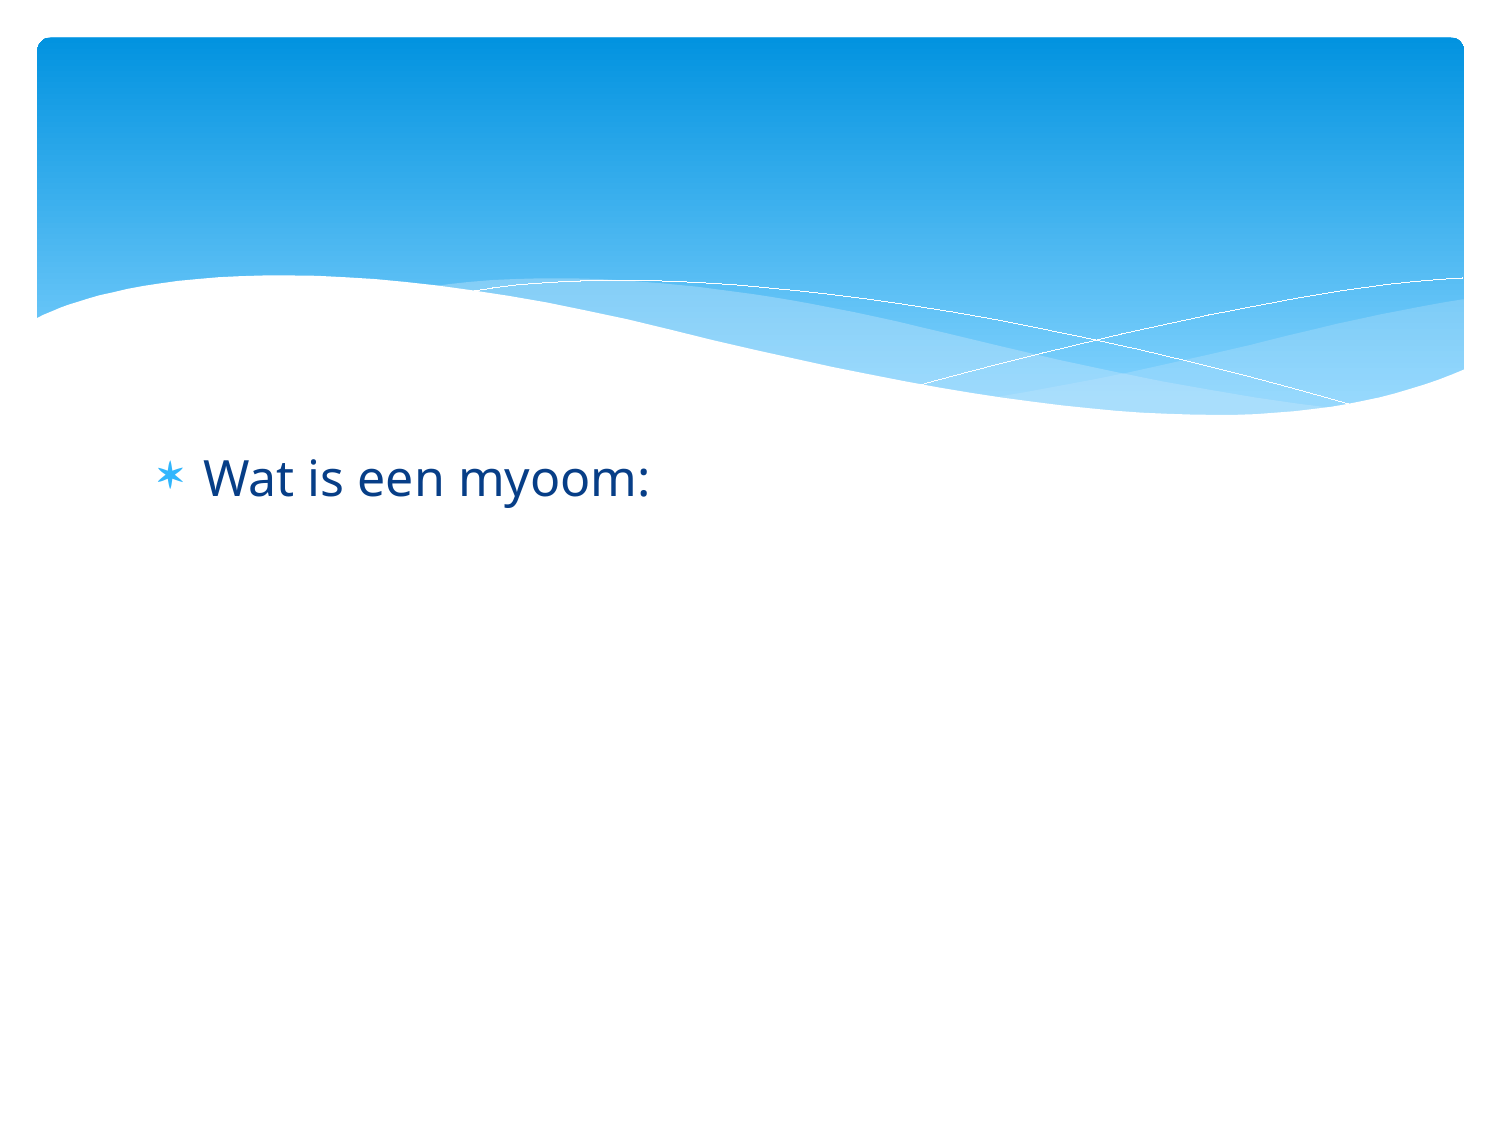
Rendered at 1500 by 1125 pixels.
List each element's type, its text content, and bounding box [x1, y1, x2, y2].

list Wat is een myoom: [143, 438, 1359, 1005]
